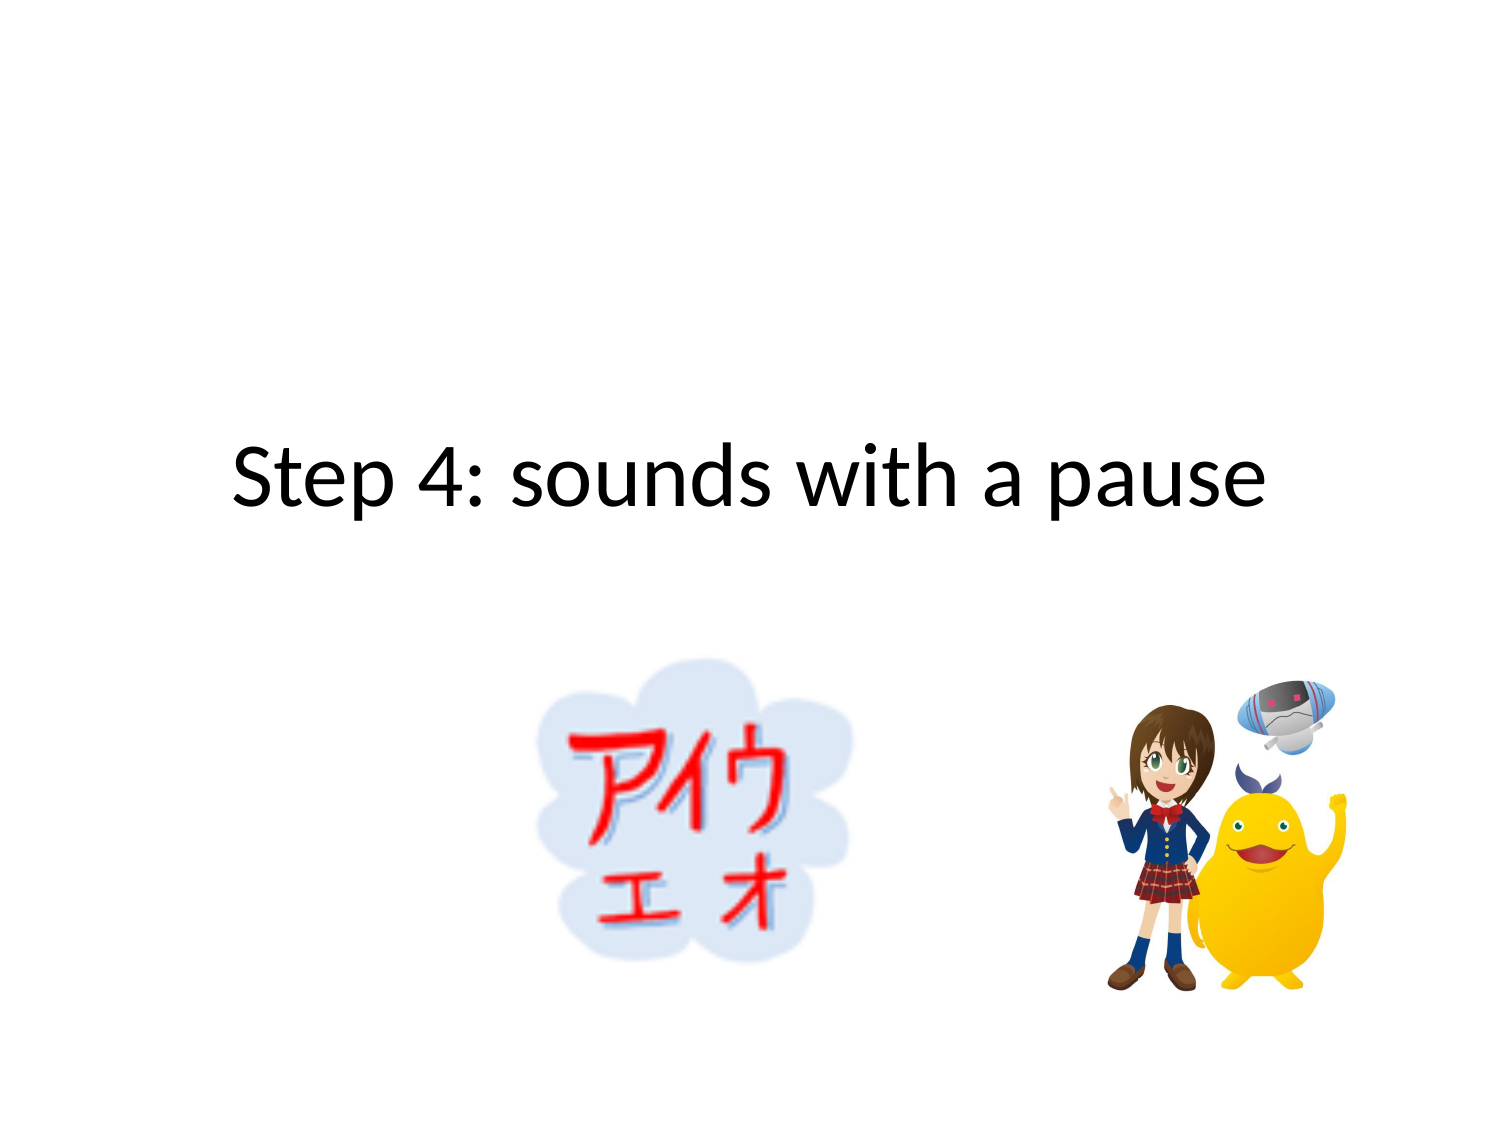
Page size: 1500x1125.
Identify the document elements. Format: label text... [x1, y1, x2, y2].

picture [1080, 668, 1371, 1019]
title Step 4: sounds with a pause [112, 349, 1388, 591]
picture [478, 644, 943, 982]
